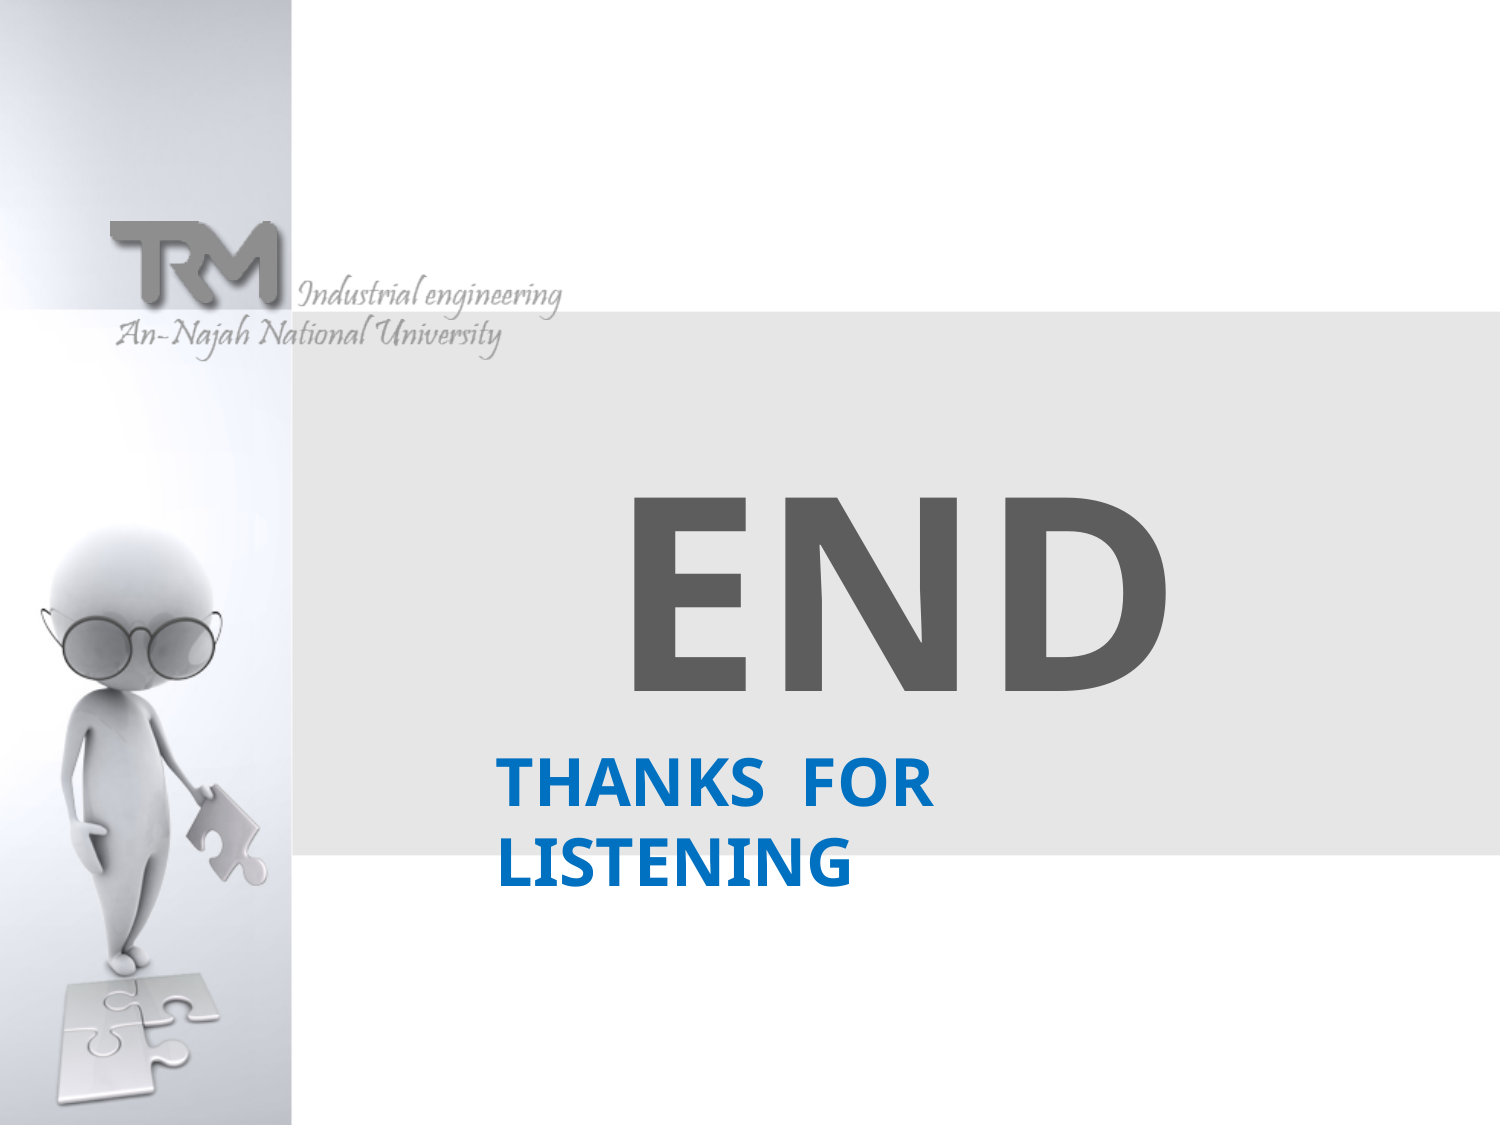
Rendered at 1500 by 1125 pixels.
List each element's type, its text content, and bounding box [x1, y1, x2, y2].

picture [0, 0, 1500, 1125]
text_box Thanks for listening [480, 761, 1313, 879]
title END [292, 311, 1500, 856]
